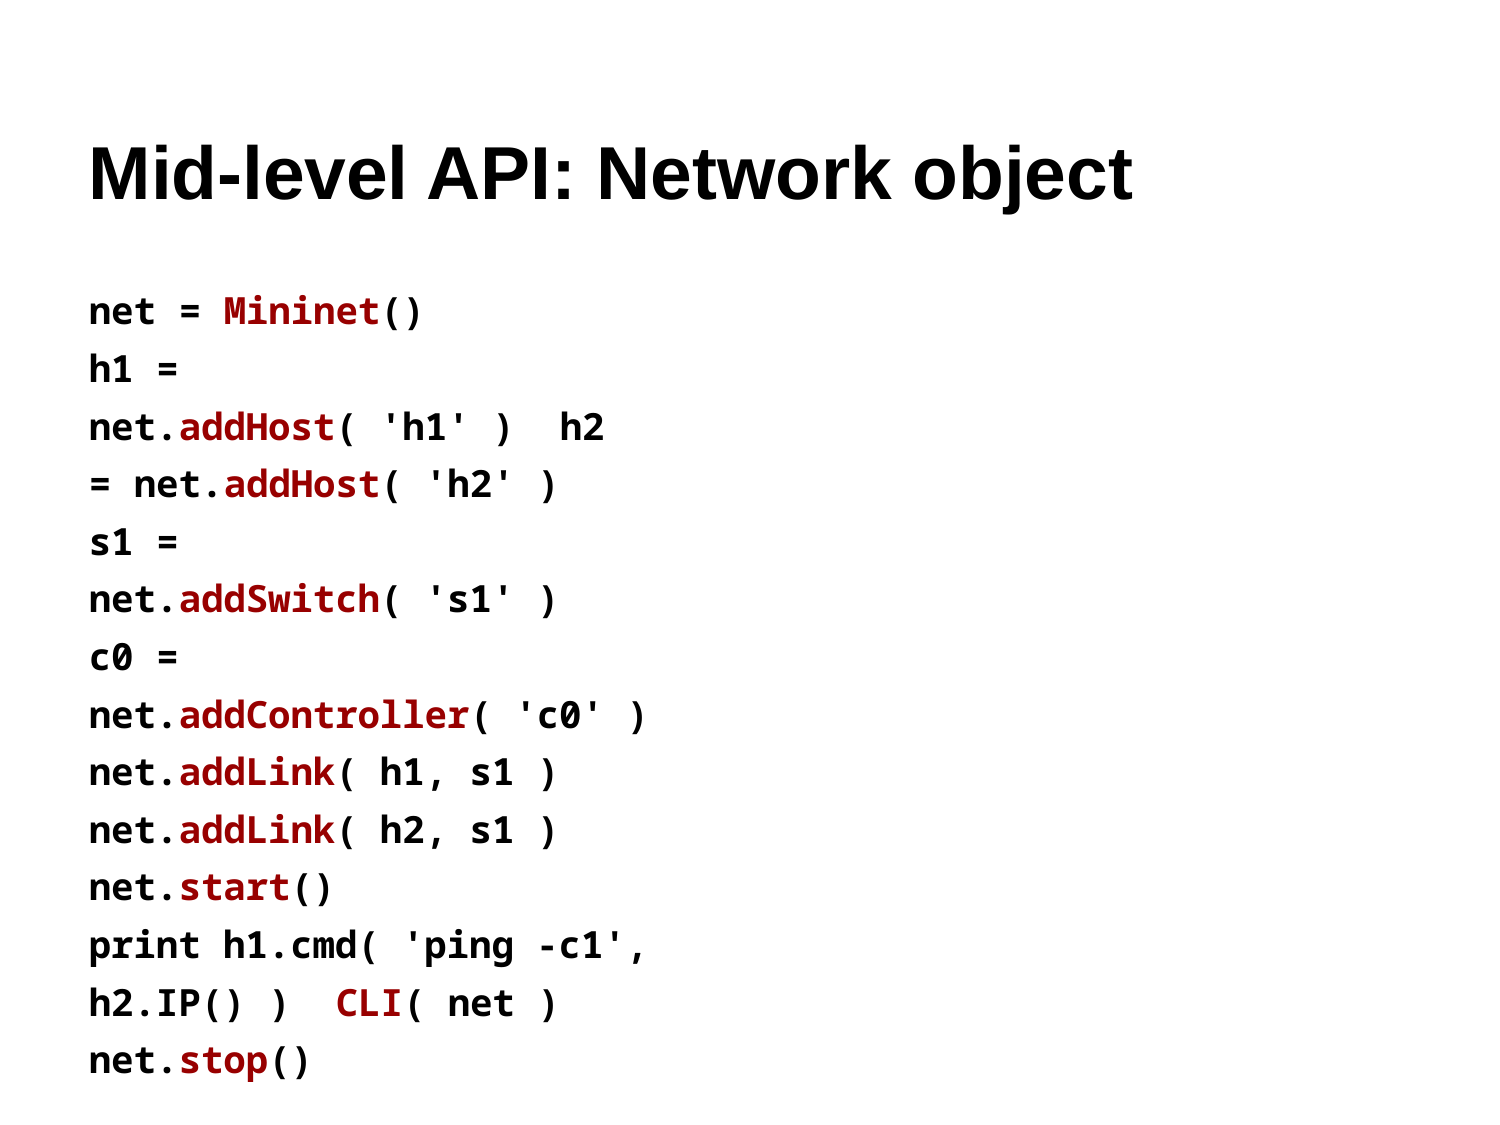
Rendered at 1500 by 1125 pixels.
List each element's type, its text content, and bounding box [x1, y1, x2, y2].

text_box net = Mininet() h1 = net.addHost( 'h1' ) h2 = net.addHost( 'h2' ) s1 = net.addSwitch( 's1' ) c0 = net.addController( 'c0' ) net.addLink( h1, s1 ) net.addLink( h2, s1 ) net.start() print h1.cmd( 'ping -c1', h2.IP() ) CLI( net ) net.stop() [86, 272, 811, 1082]
title Mid-level API: Network object [86, 122, 1141, 313]
